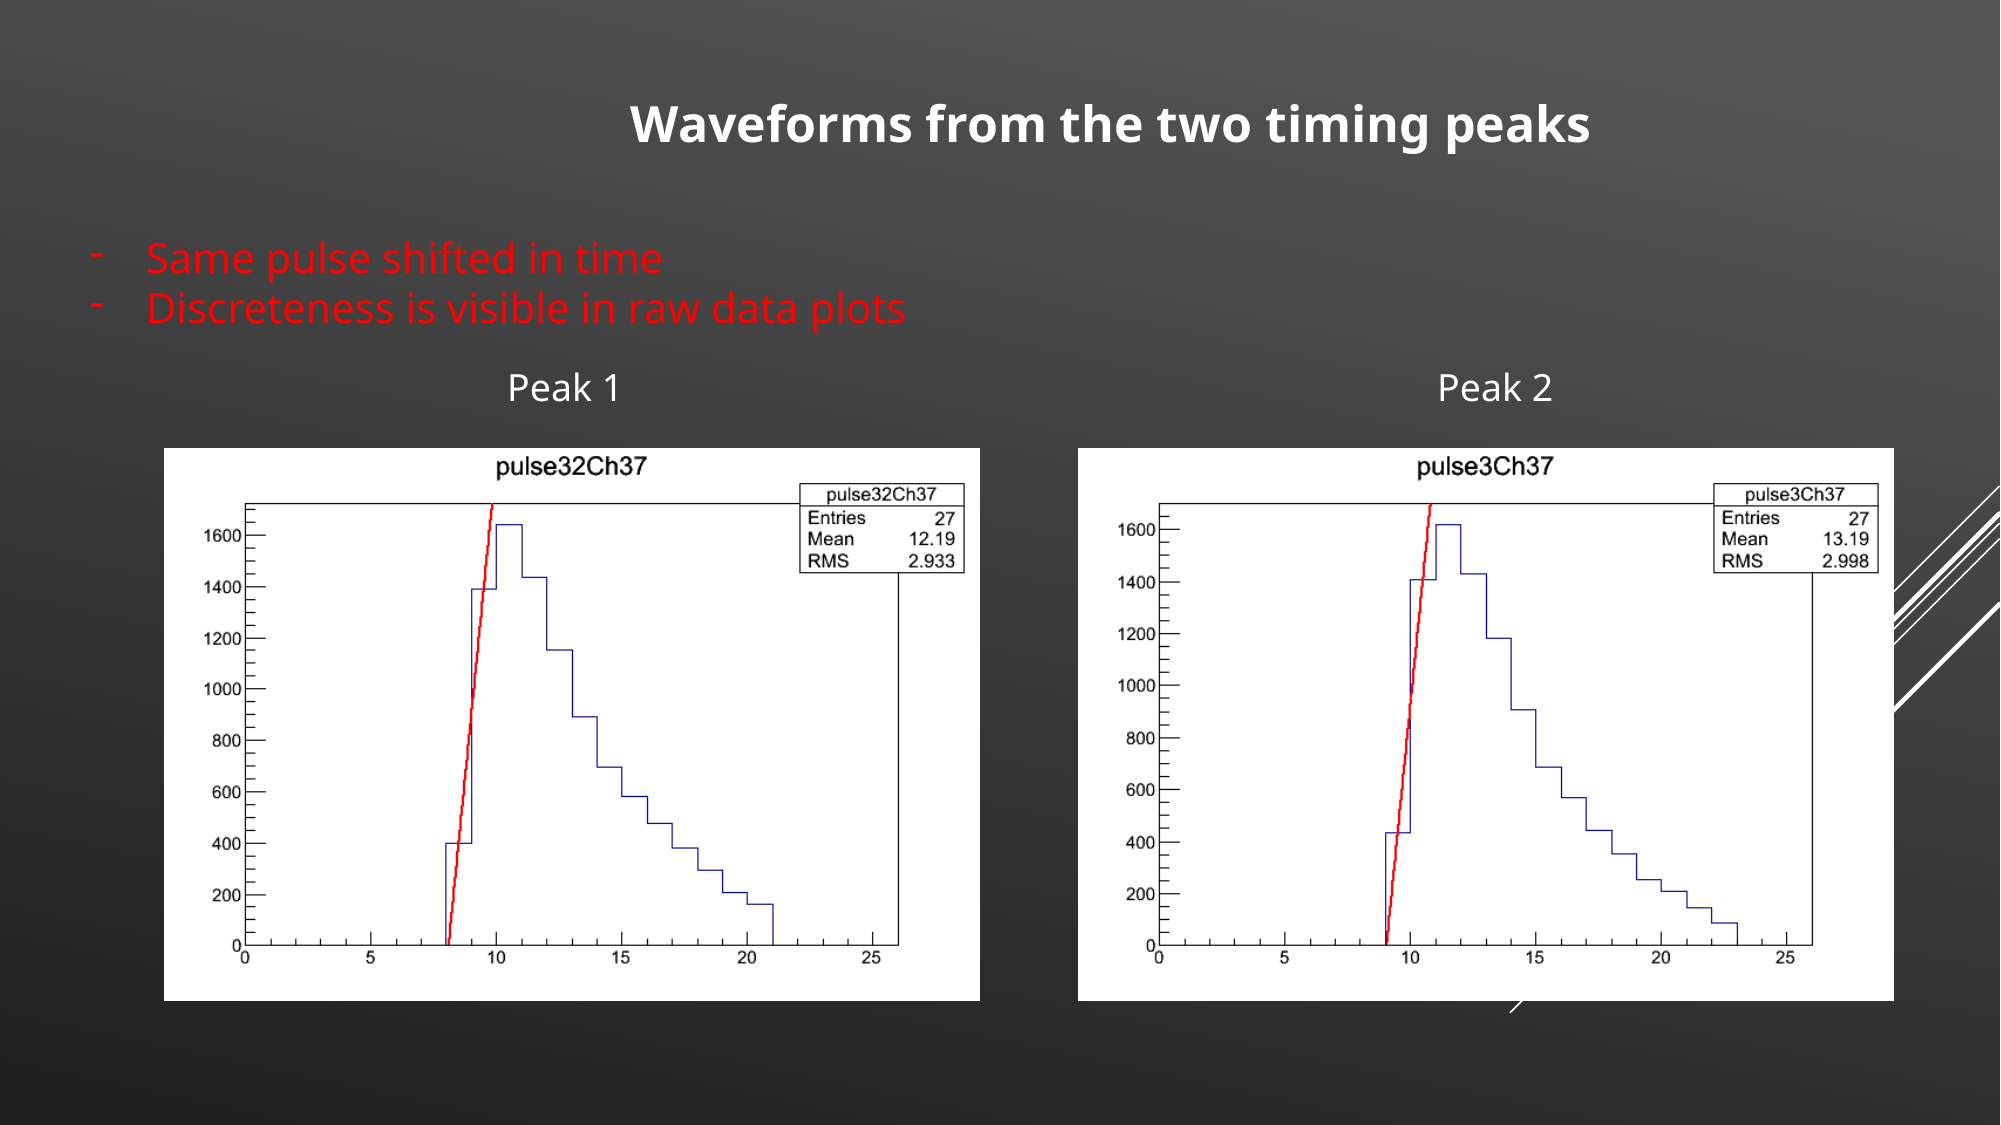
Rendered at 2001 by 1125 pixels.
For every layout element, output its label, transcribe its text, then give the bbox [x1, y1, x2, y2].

text_box Same pulse shifted in time Discreteness is visible in raw data plots [75, 224, 1096, 390]
picture [1078, 447, 1894, 1002]
text_box Waveforms from the two timing peaks [616, 85, 1636, 160]
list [164, 447, 980, 1002]
text_box Peak 1 [492, 390, 964, 417]
text_box Peak 2 [1422, 356, 1894, 417]
